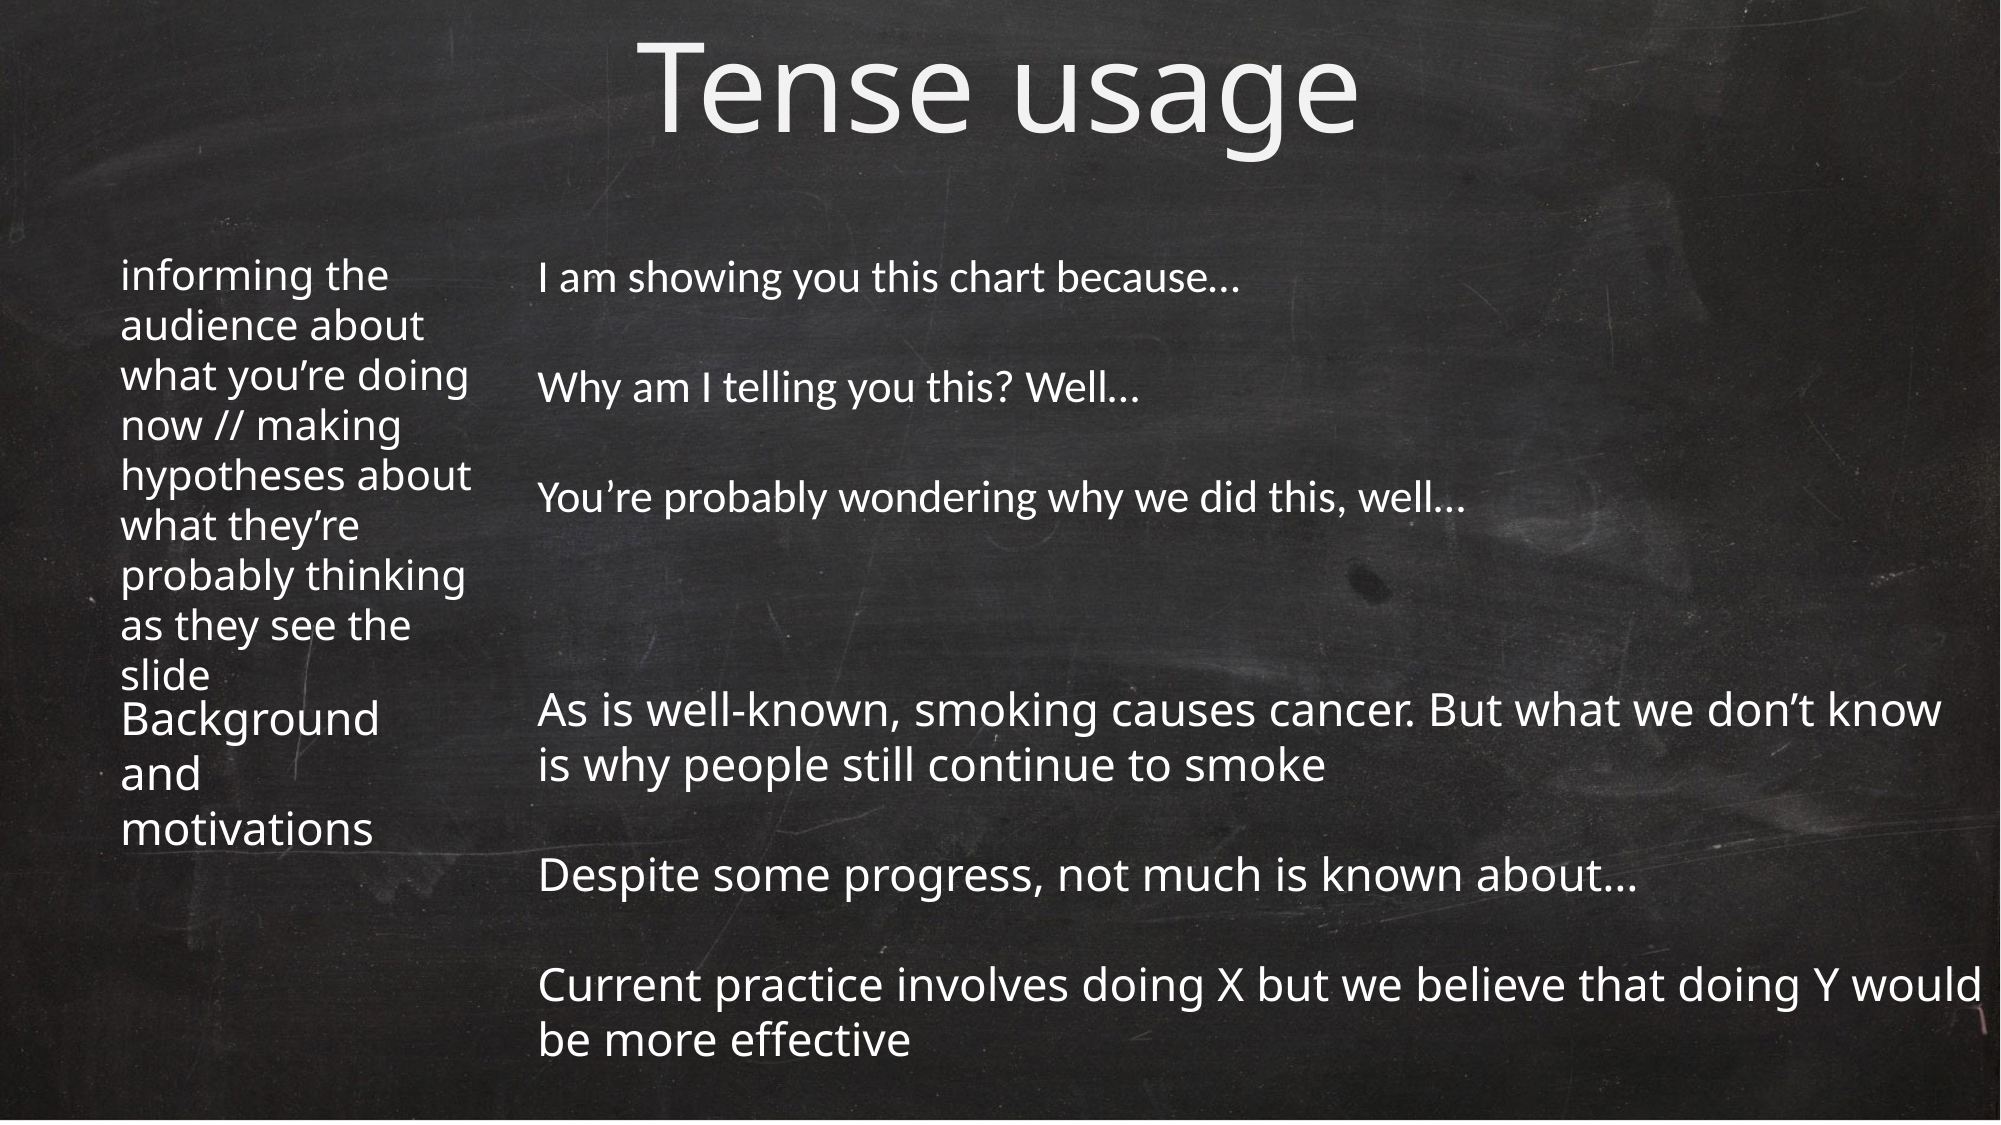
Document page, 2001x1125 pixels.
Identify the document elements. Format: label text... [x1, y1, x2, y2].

text_box Background and motivations [105, 682, 436, 862]
text_box As is well-known, smoking causes cancer. But what we don’t know is why people still continue to smoke Despite some progress, not much is known about… Current practice involves doing X but we believe that doing Y would be more effective [522, 673, 2000, 1073]
picture [0, 0, 2001, 1125]
title Tense usage [60, 0, 1940, 167]
text_box informing the audience about what you’re doing now // making hypotheses about what they’re probably thinking as they see the slide [105, 241, 495, 707]
text_box I am showing you this chart because… Why am I telling you this? Well… You’re probably wondering why we did this, well… [522, 238, 1940, 529]
